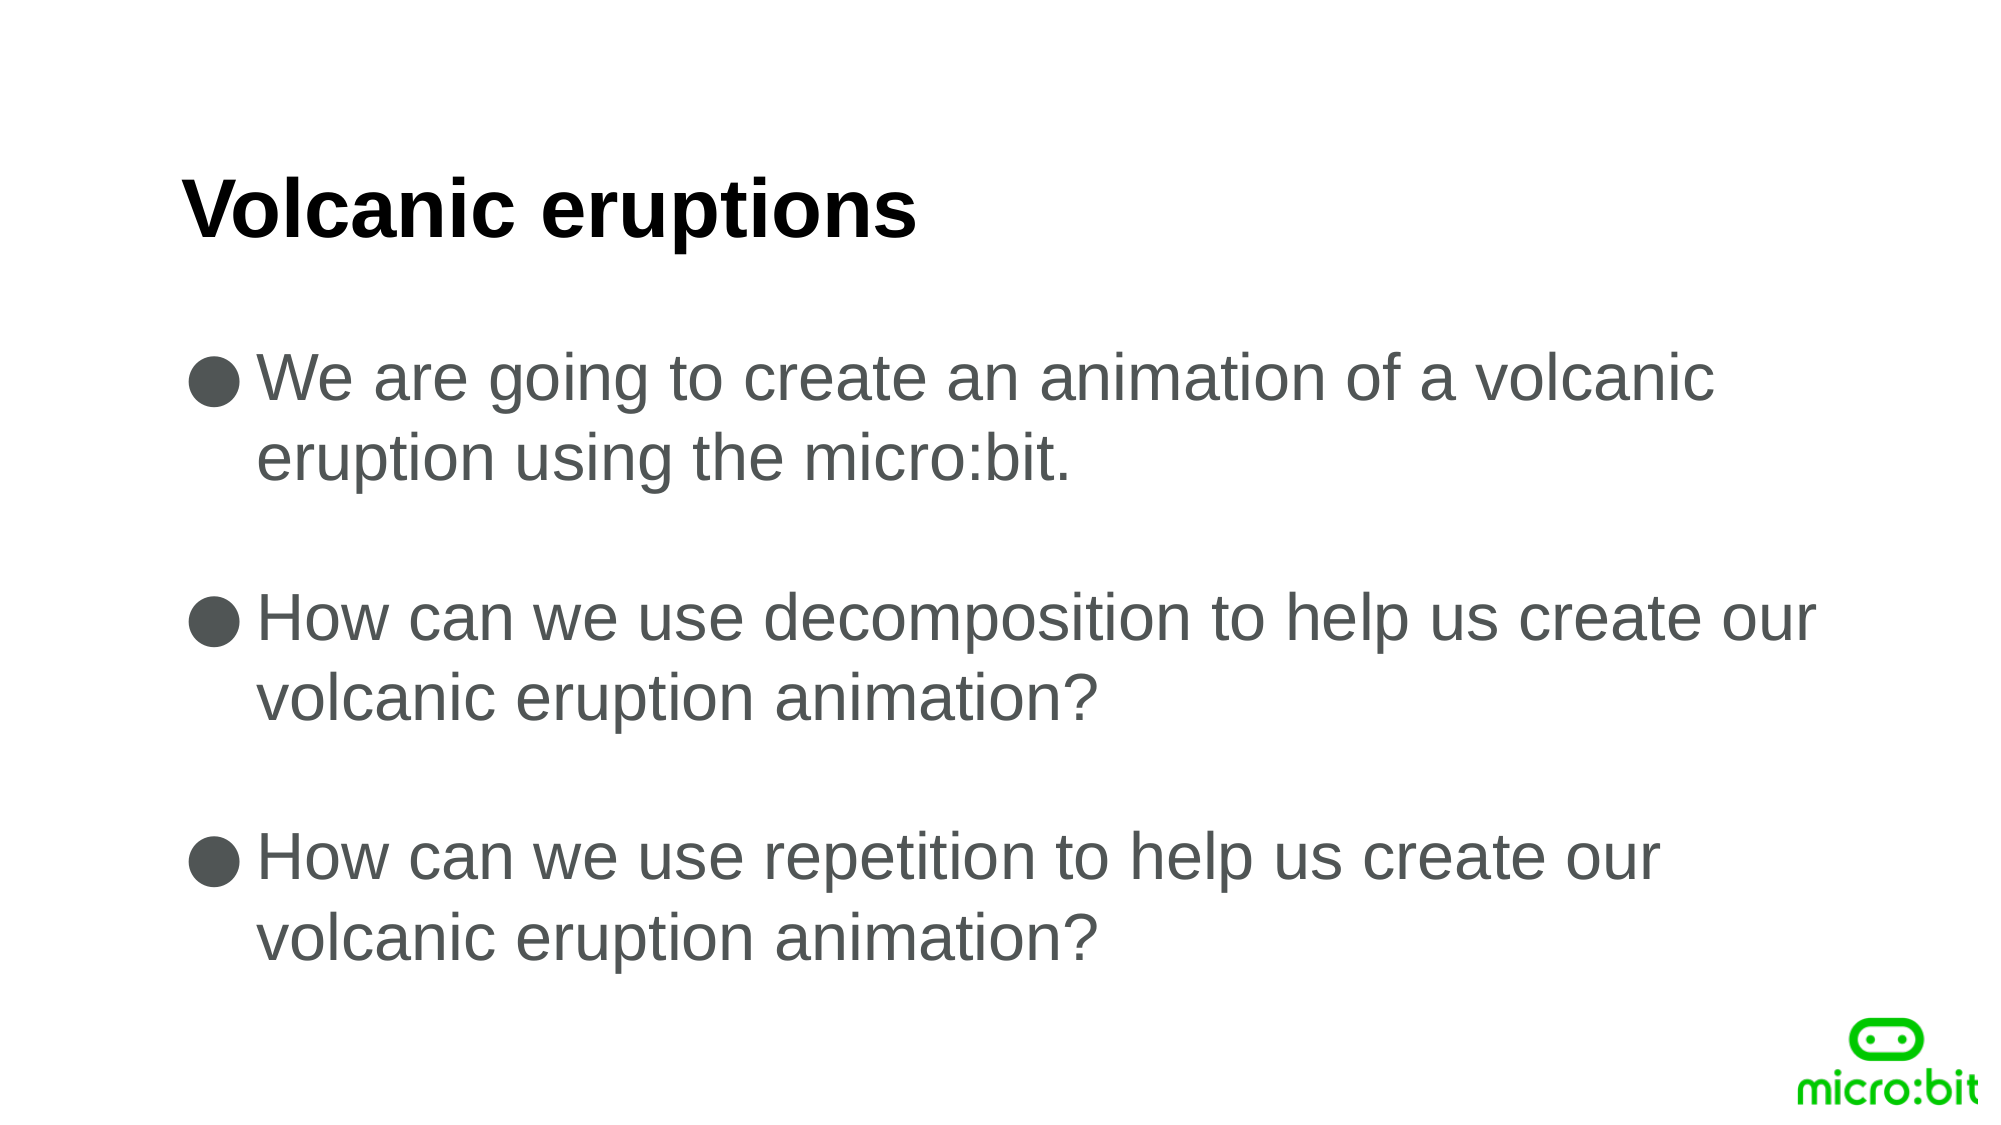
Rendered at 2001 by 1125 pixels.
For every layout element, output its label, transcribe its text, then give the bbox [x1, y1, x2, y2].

text_box Volcanic eruptions We are going to create an animation of a volcanic eruption using the micro:bit. How can we use decomposition to help us create our volcanic eruption animation? How can we use repetition to help us create our volcanic eruption animation? [166, 60, 1918, 884]
picture [1797, 1017, 1978, 1106]
